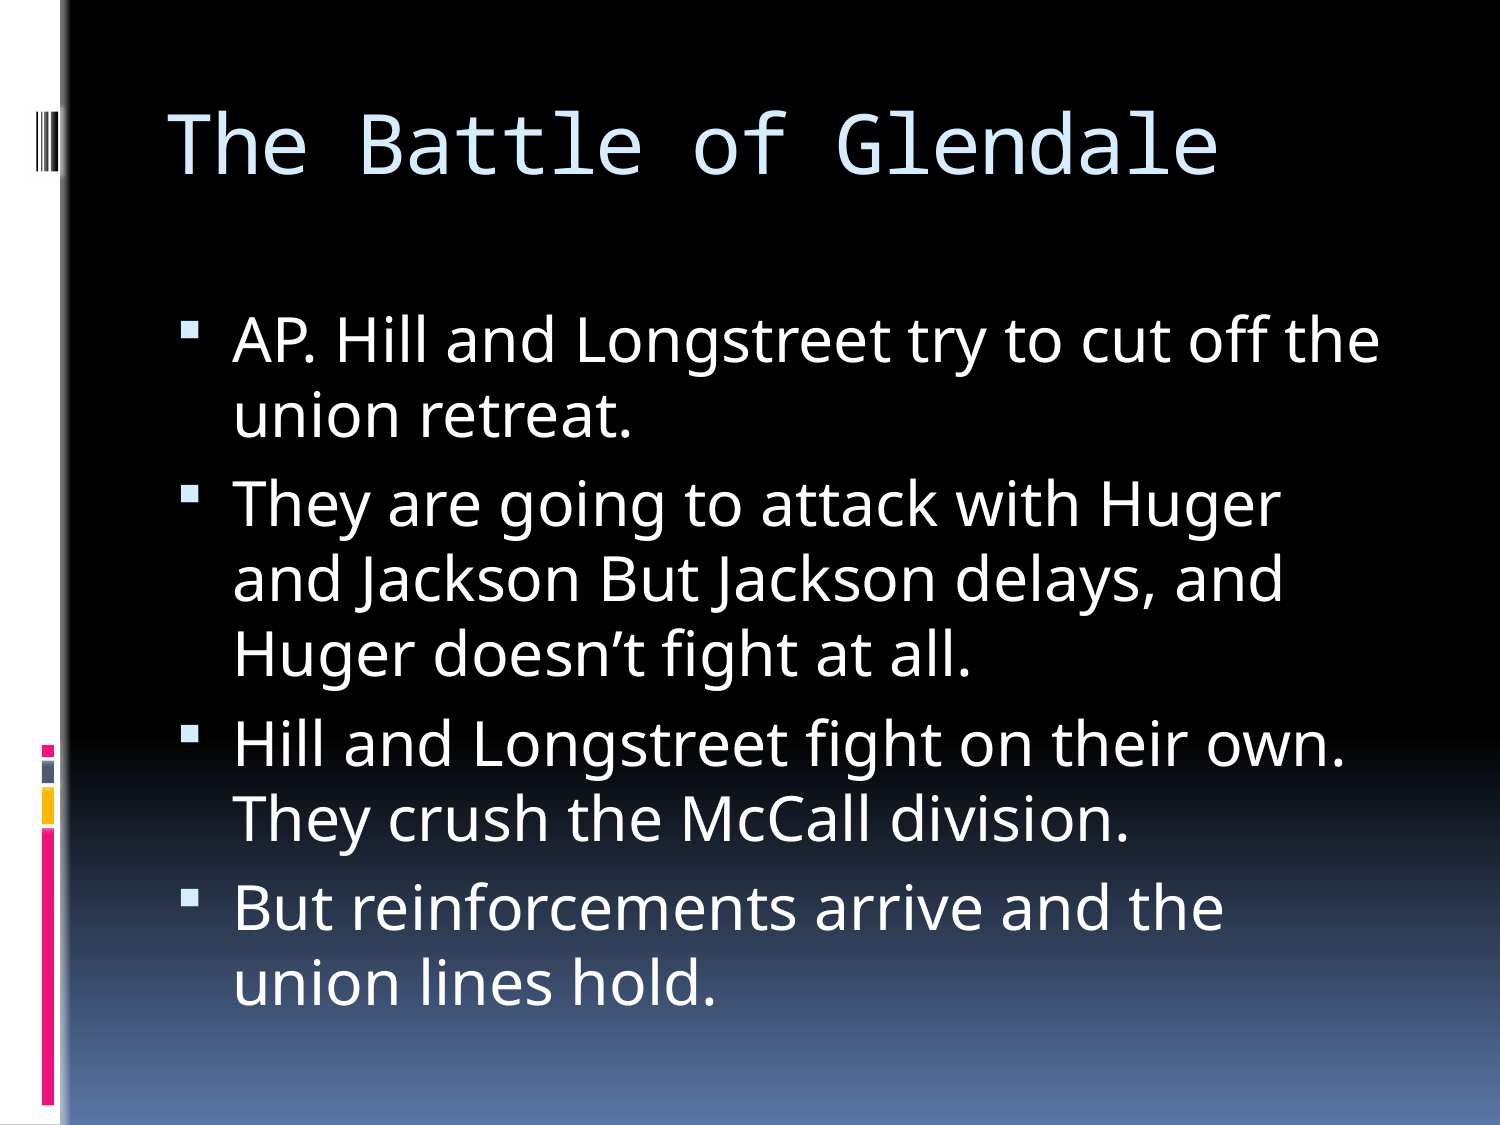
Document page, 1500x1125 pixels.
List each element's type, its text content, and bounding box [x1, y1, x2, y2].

title The Battle of Glendale [150, 83, 1425, 234]
list AP. Hill and Longstreet try to cut off the union retreat. They are going to attack with Huger and Jackson But Jackson delays, and Huger doesn’t fight at all. Hill and Longstreet fight on their own. They crush the McCall division. But reinforcements arrive and the union lines hold. [150, 292, 1425, 1043]
